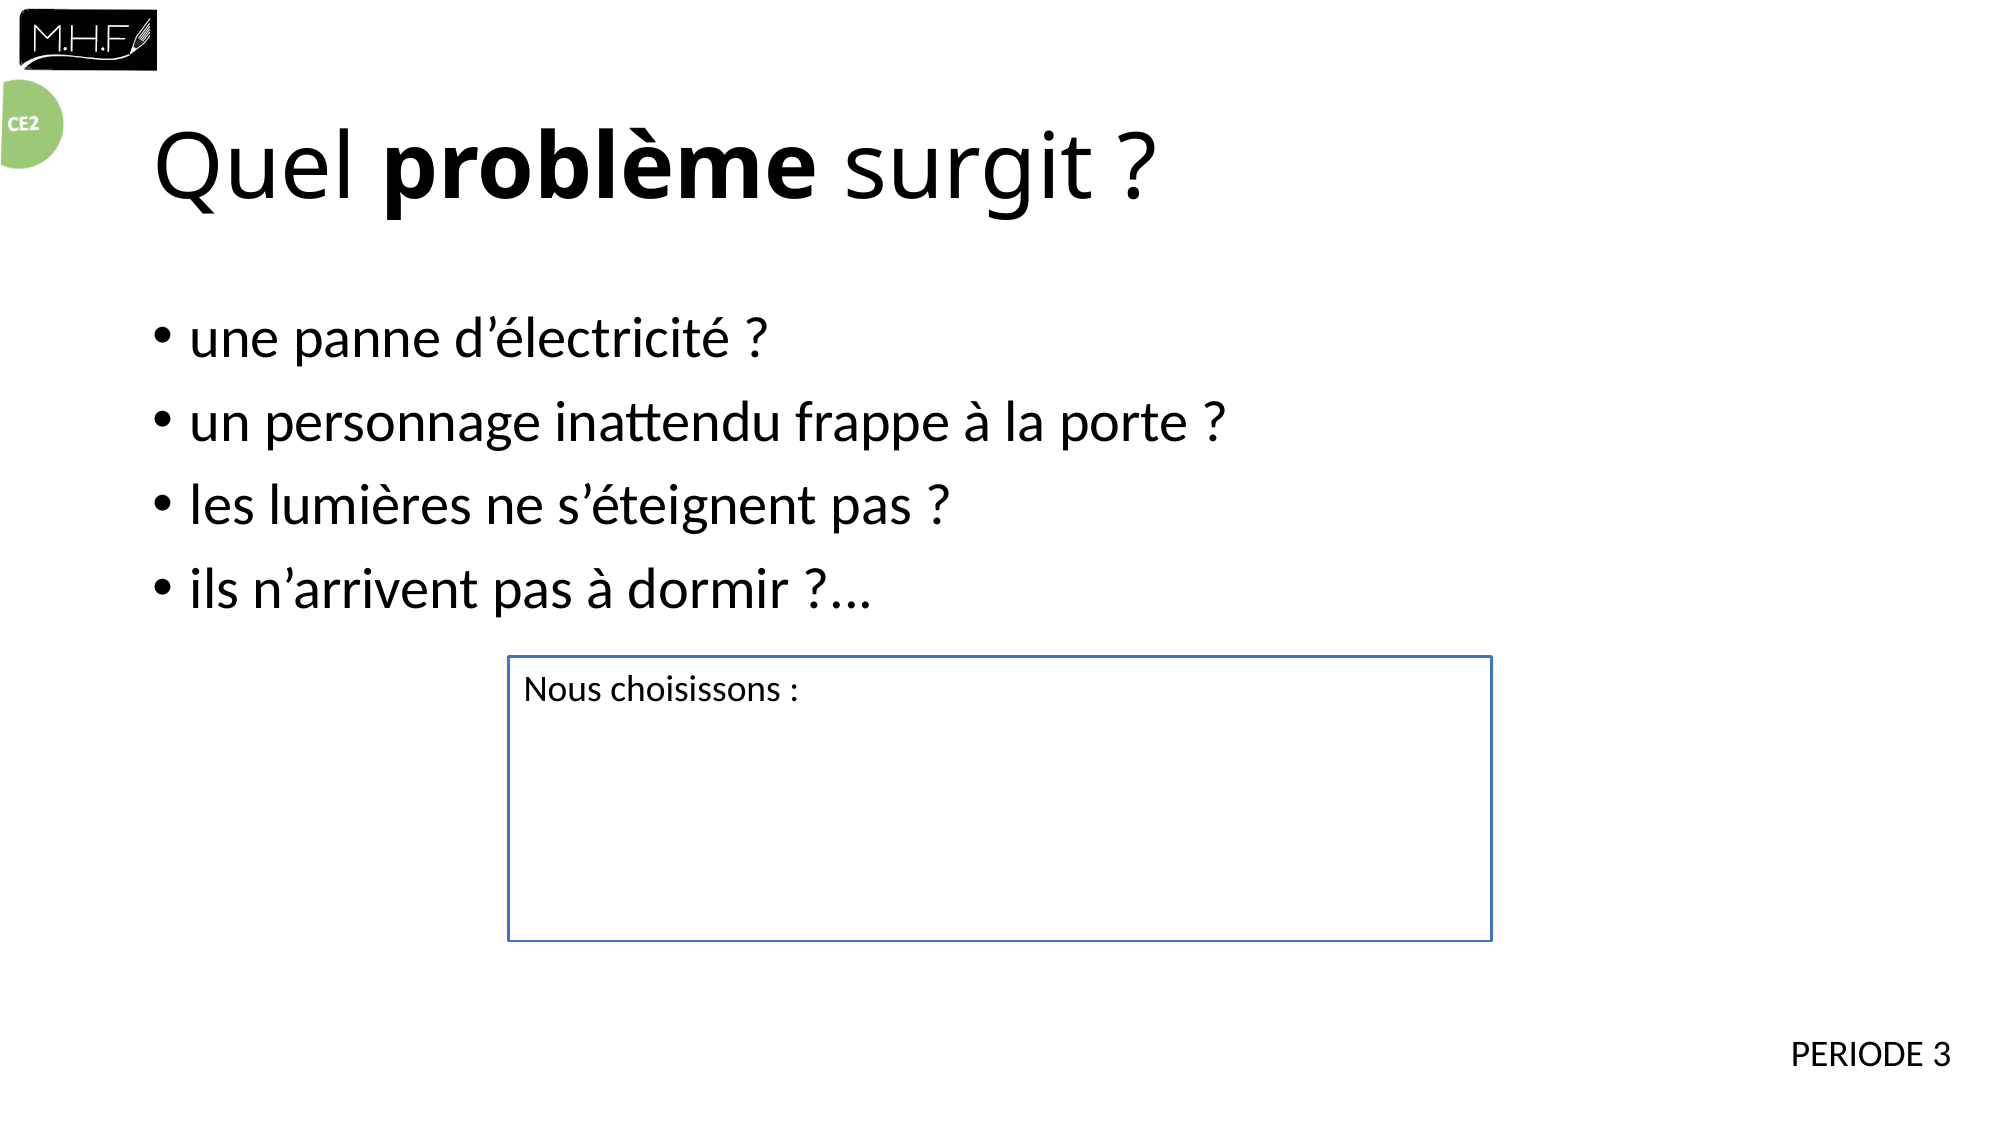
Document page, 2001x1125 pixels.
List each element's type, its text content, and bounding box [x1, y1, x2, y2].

picture [0, 7, 157, 207]
text_box PERIODE 3 [1362, 1021, 1967, 1082]
title Quel problème surgit ? [137, 59, 1863, 278]
text_box Nous choisissons : [508, 656, 1492, 942]
list une panne d’électricité ? un personnage inattendu frappe à la porte ? les lumières ne s’éteignent pas ? ils n’arrivent pas à dormir ?... [137, 299, 1863, 1014]
